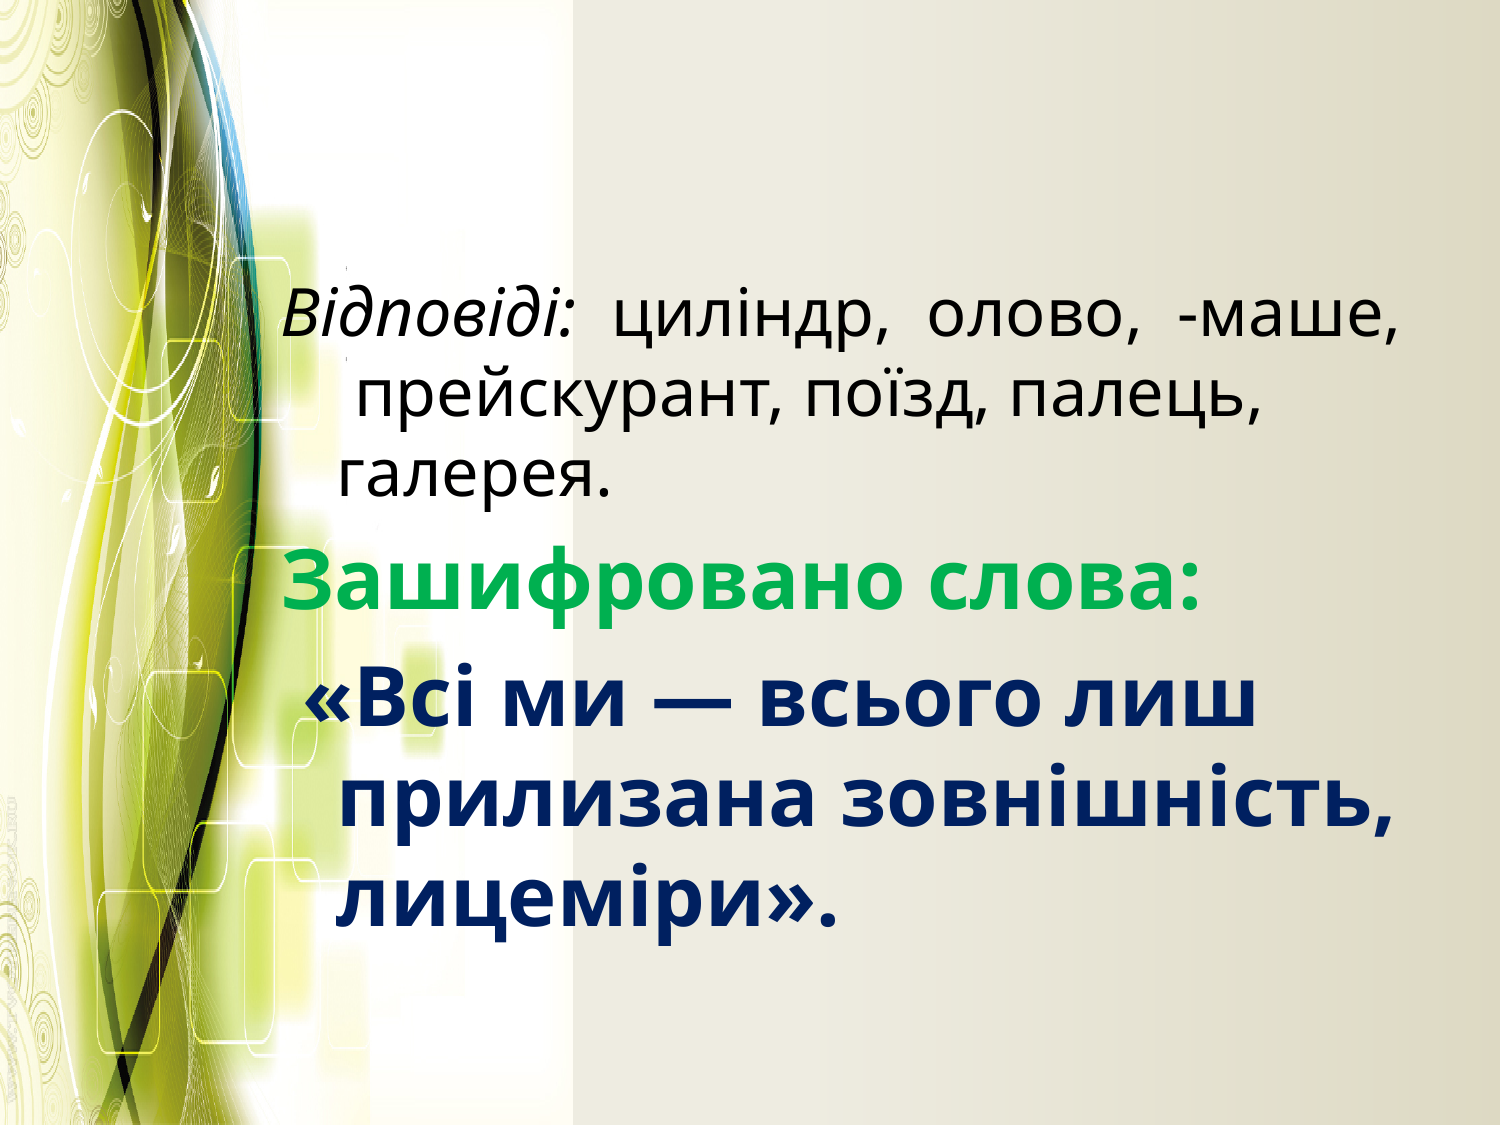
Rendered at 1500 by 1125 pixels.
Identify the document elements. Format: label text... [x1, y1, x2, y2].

picture [0, 0, 573, 1125]
list Відповіді: циліндр, олово, -маше, прейскурант, поїзд, палець, галерея. Зашифровано слова: «Всі ми — всього лиш прилизана зовнішність, лицеміри». [265, 262, 1426, 1006]
